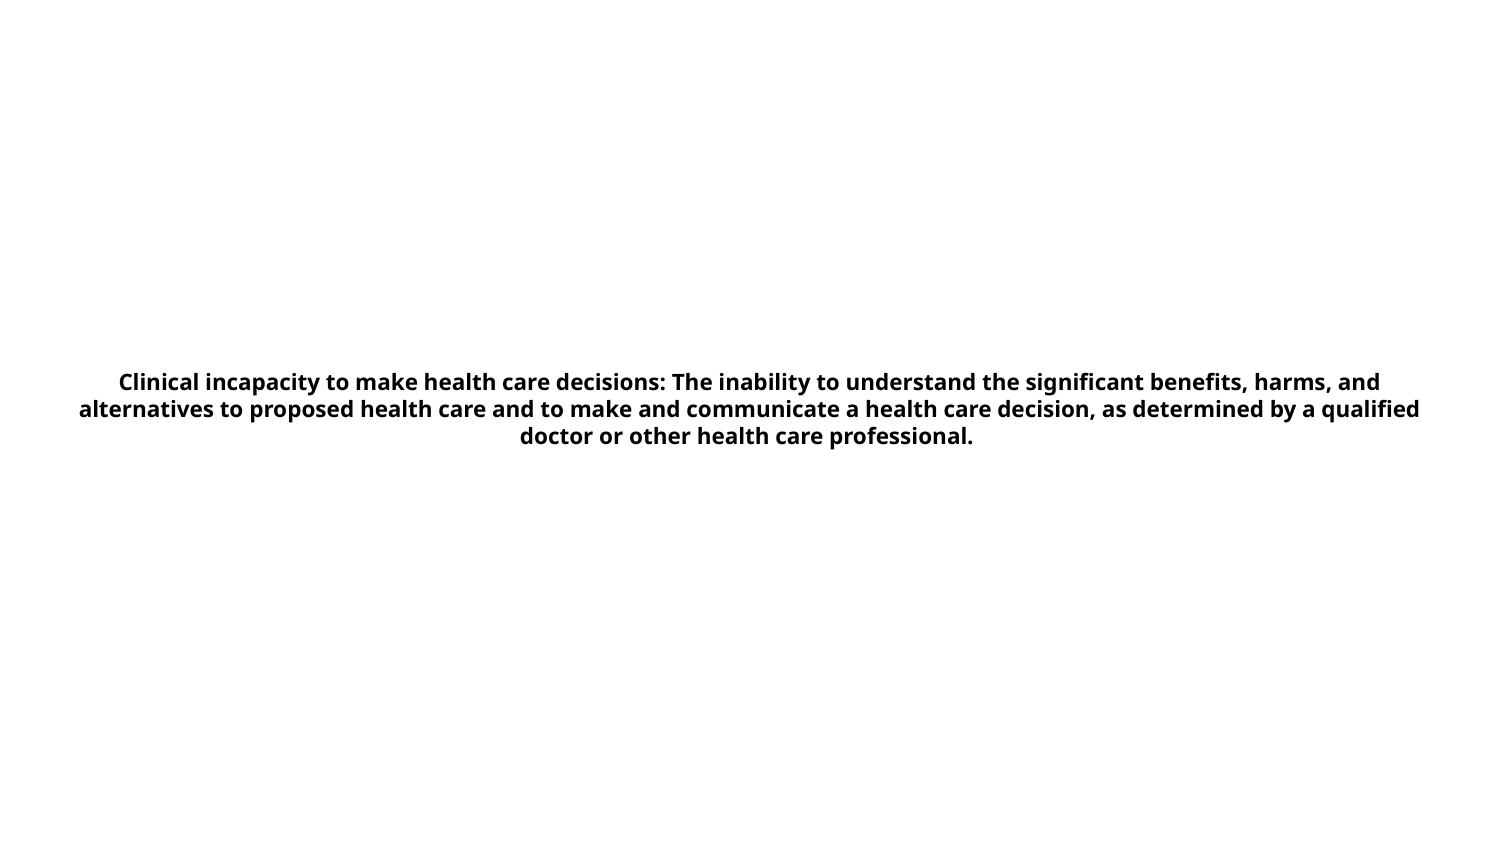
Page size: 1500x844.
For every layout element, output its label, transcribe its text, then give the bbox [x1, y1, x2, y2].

title Clinical incapacity to make health care decisions: The inability to understand the significant benefits, harms, and alternatives to proposed health care and to make and communicate a health care decision, as determined by a qualified doctor or other health care professional. [51, 352, 1449, 491]
